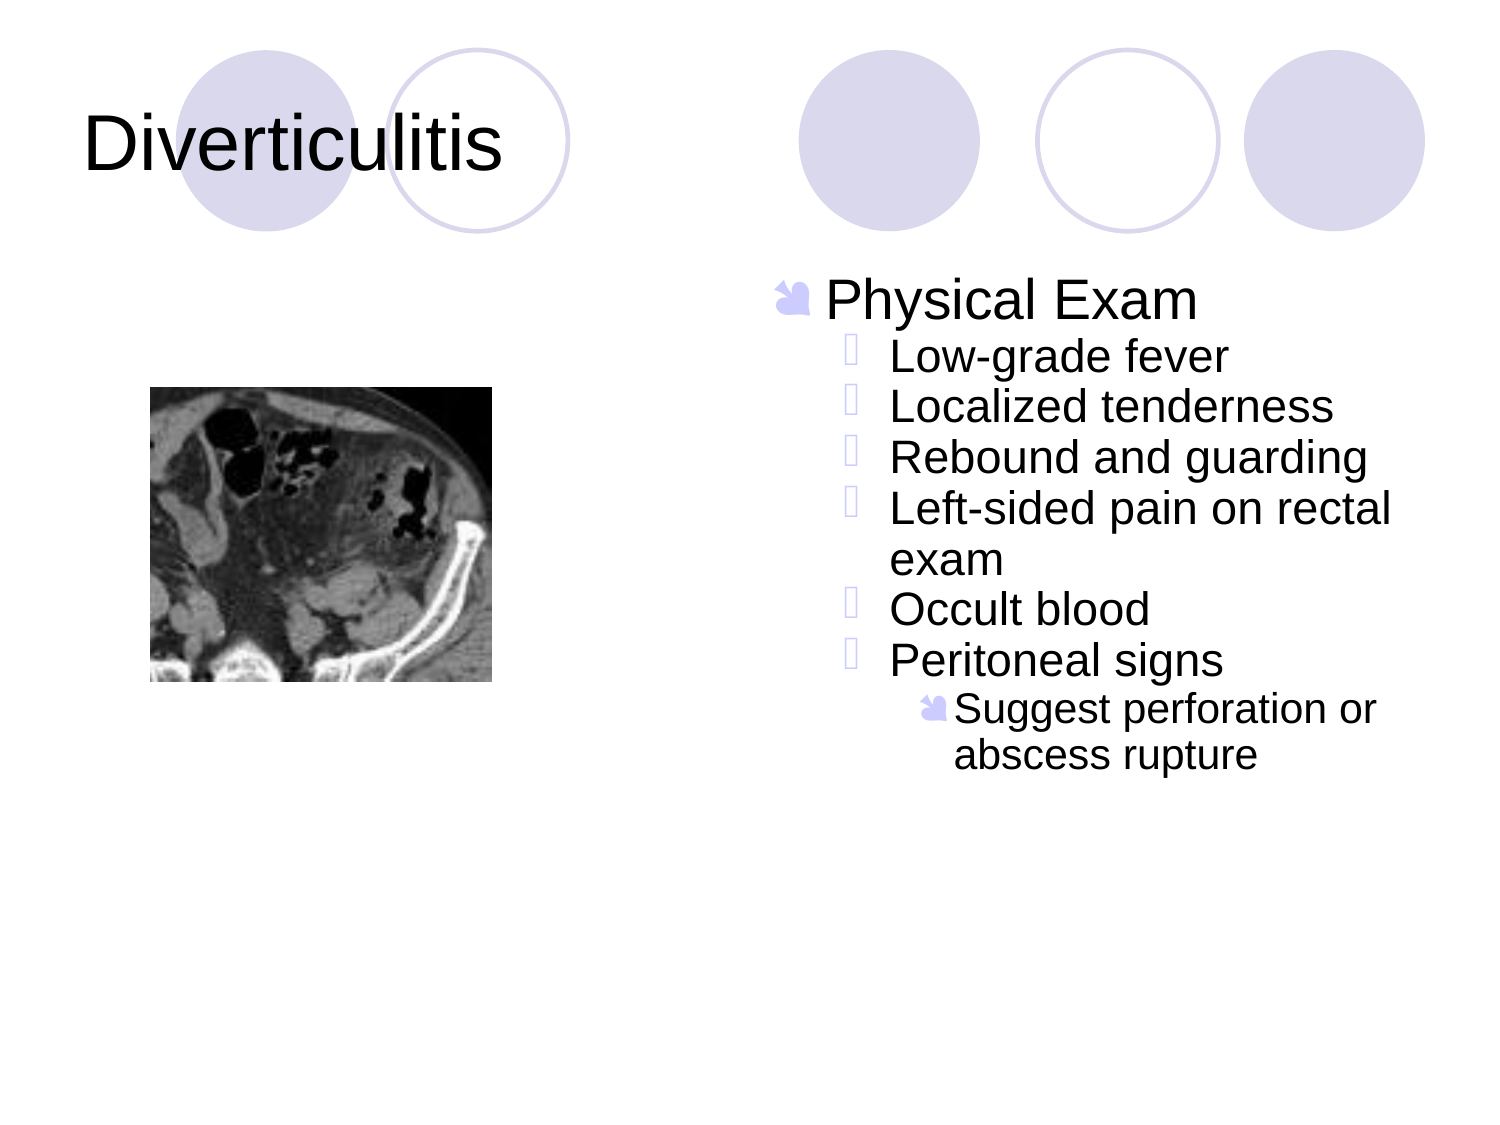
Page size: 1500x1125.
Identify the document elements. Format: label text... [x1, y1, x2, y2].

title Diverticulitis [74, 44, 1426, 234]
picture [149, 387, 492, 682]
text_box Physical Exam Low-grade fever Localized tenderness Rebound and guarding Left-sided pain on rectal exam Occult blood Peritoneal signs Suggest perforation or abscess rupture [762, 262, 1425, 787]
